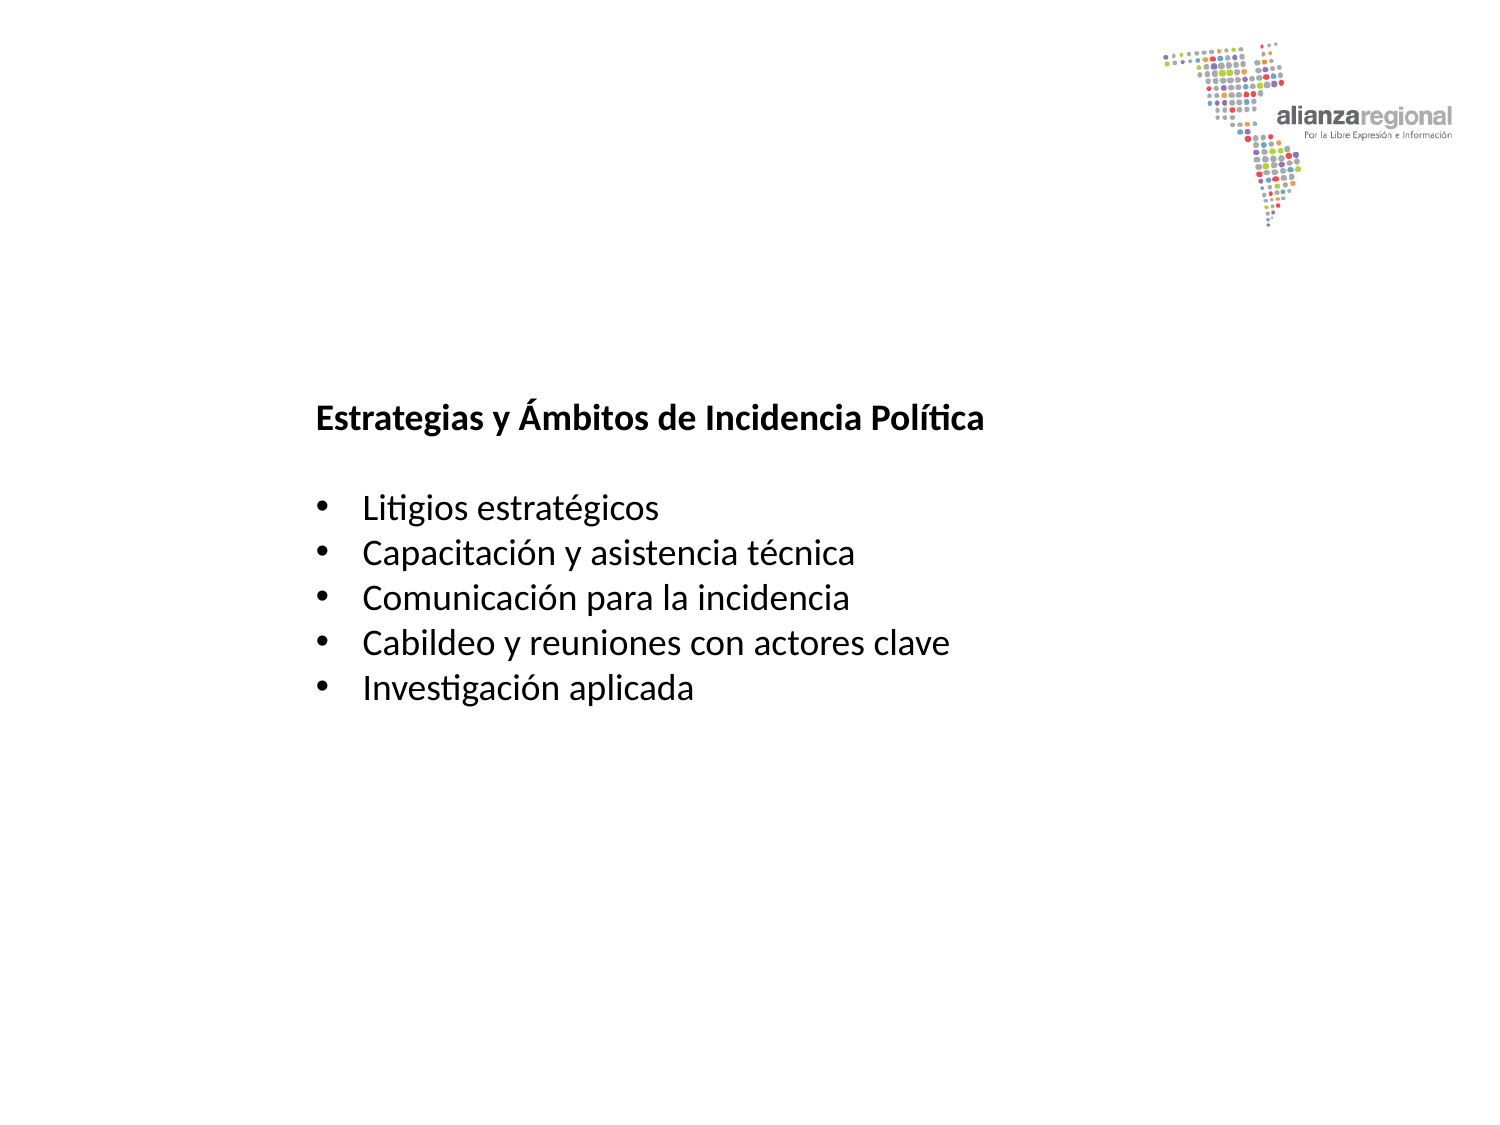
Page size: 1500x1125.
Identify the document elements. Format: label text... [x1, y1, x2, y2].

picture [1163, 42, 1452, 227]
text_box Estrategias y Ámbitos de Incidencia Política Litigios estratégicos Capacitación y asistencia técnica Comunicación para la incidencia Cabildeo y reuniones con actores clave Investigación aplicada [301, 385, 1341, 760]
